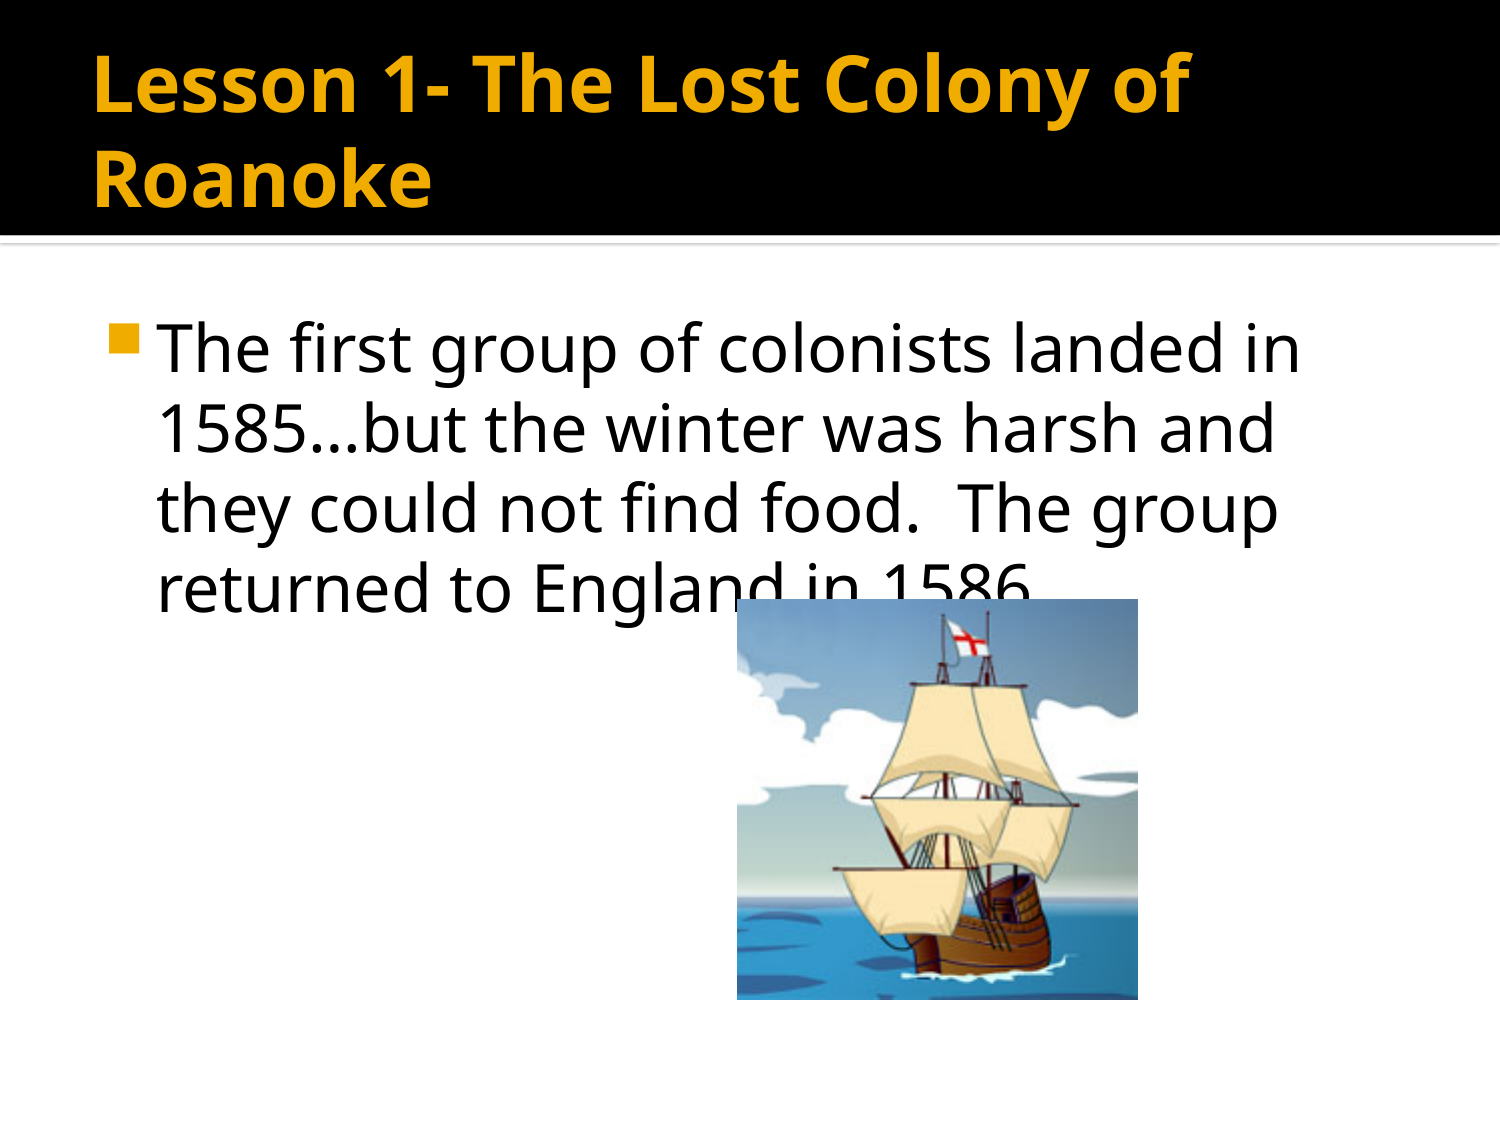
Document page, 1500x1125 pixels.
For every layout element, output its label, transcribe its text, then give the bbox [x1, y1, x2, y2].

list The first group of colonists landed in 1585…but the winter was harsh and they could not find food. The group returned to England in 1586. [75, 291, 1425, 1050]
picture [737, 599, 1138, 1000]
title Lesson 1- The Lost Colony of Roanoke [75, 25, 1425, 231]
